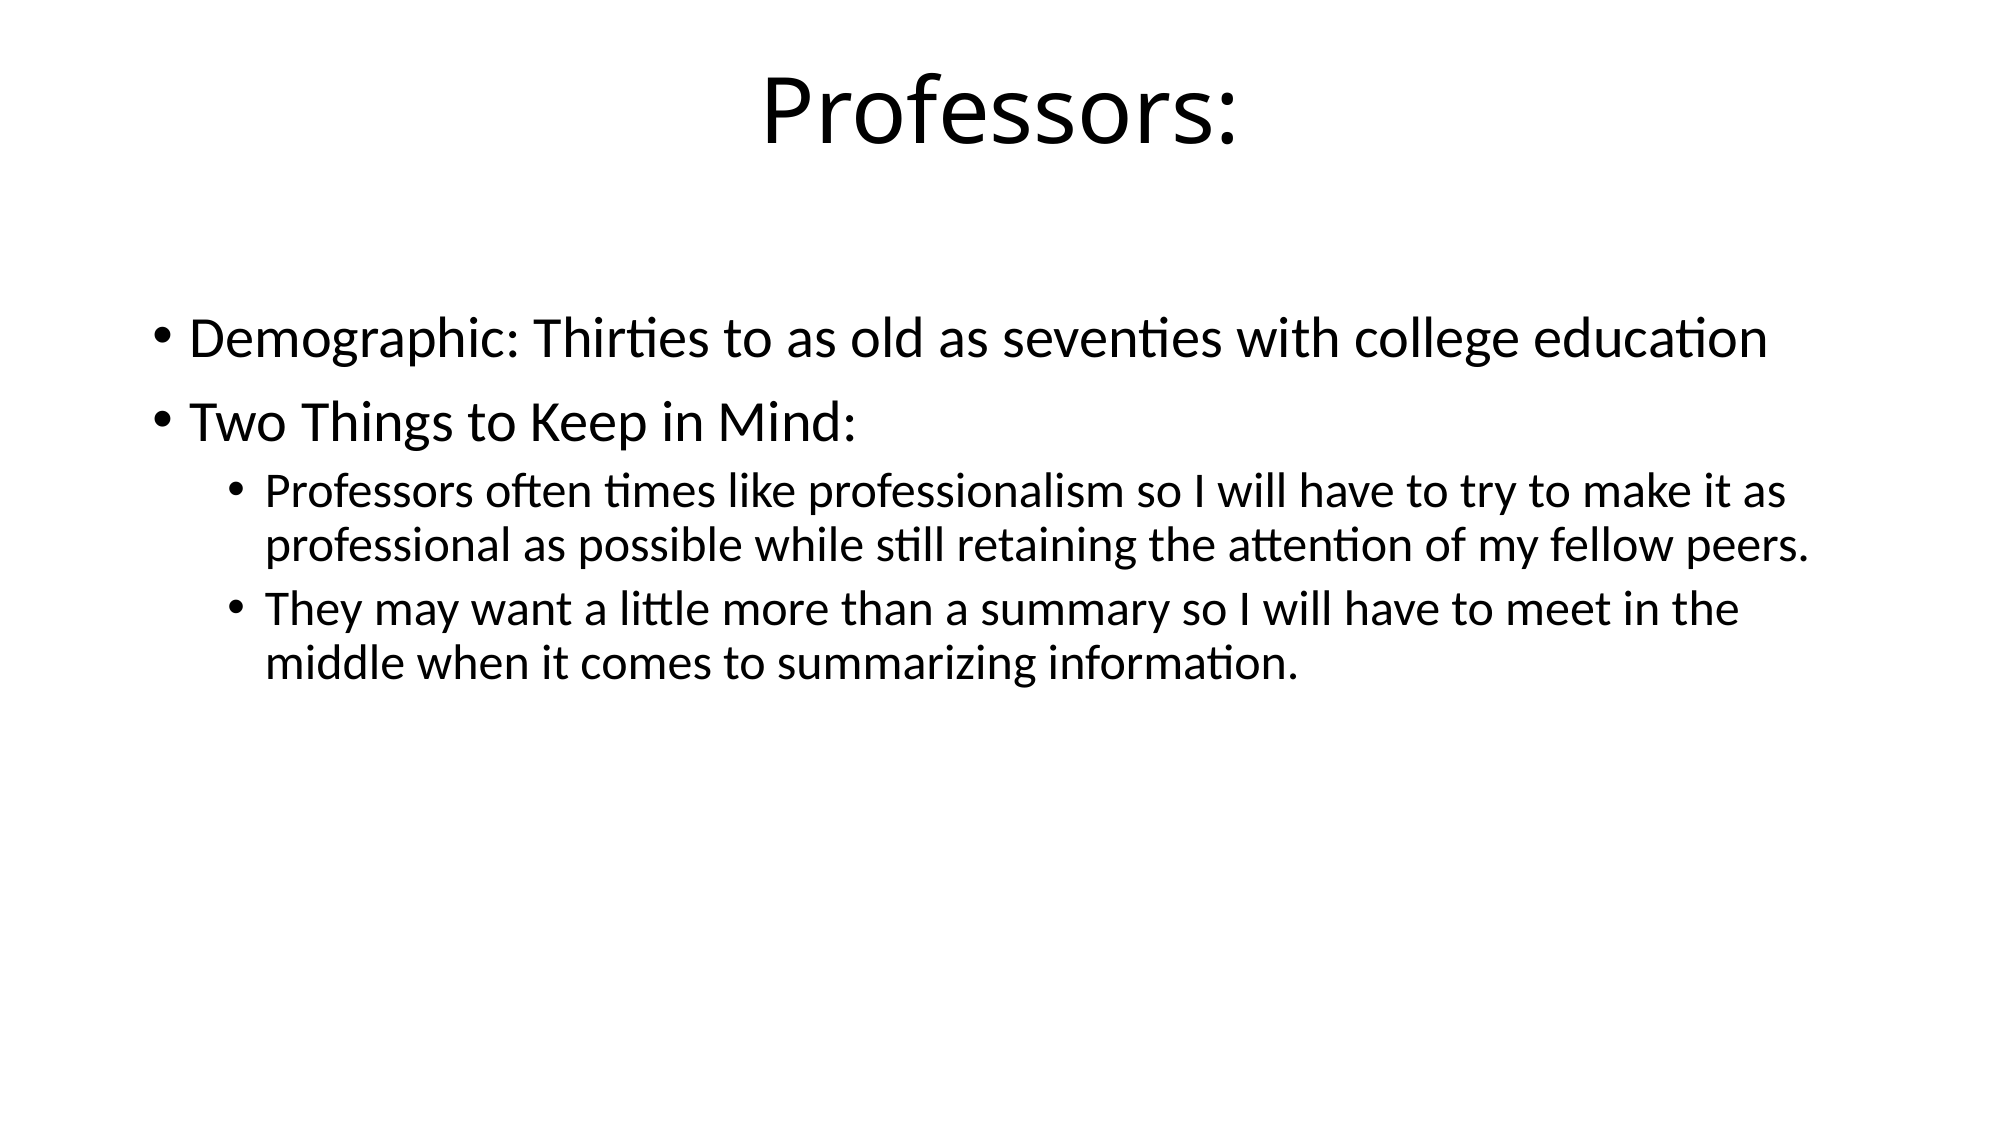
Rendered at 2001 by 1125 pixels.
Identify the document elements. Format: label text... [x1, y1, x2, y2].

title Professors: [137, 59, 1863, 278]
list Demographic: Thirties to as old as seventies with college education Two Things to Keep in Mind: Professors often times like professionalism so I will have to try to make it as professional as possible while still retaining the attention of my fellow peers. They may want a little more than a summary so I will have to meet in the middle when it comes to summarizing information. [137, 299, 1863, 1014]
